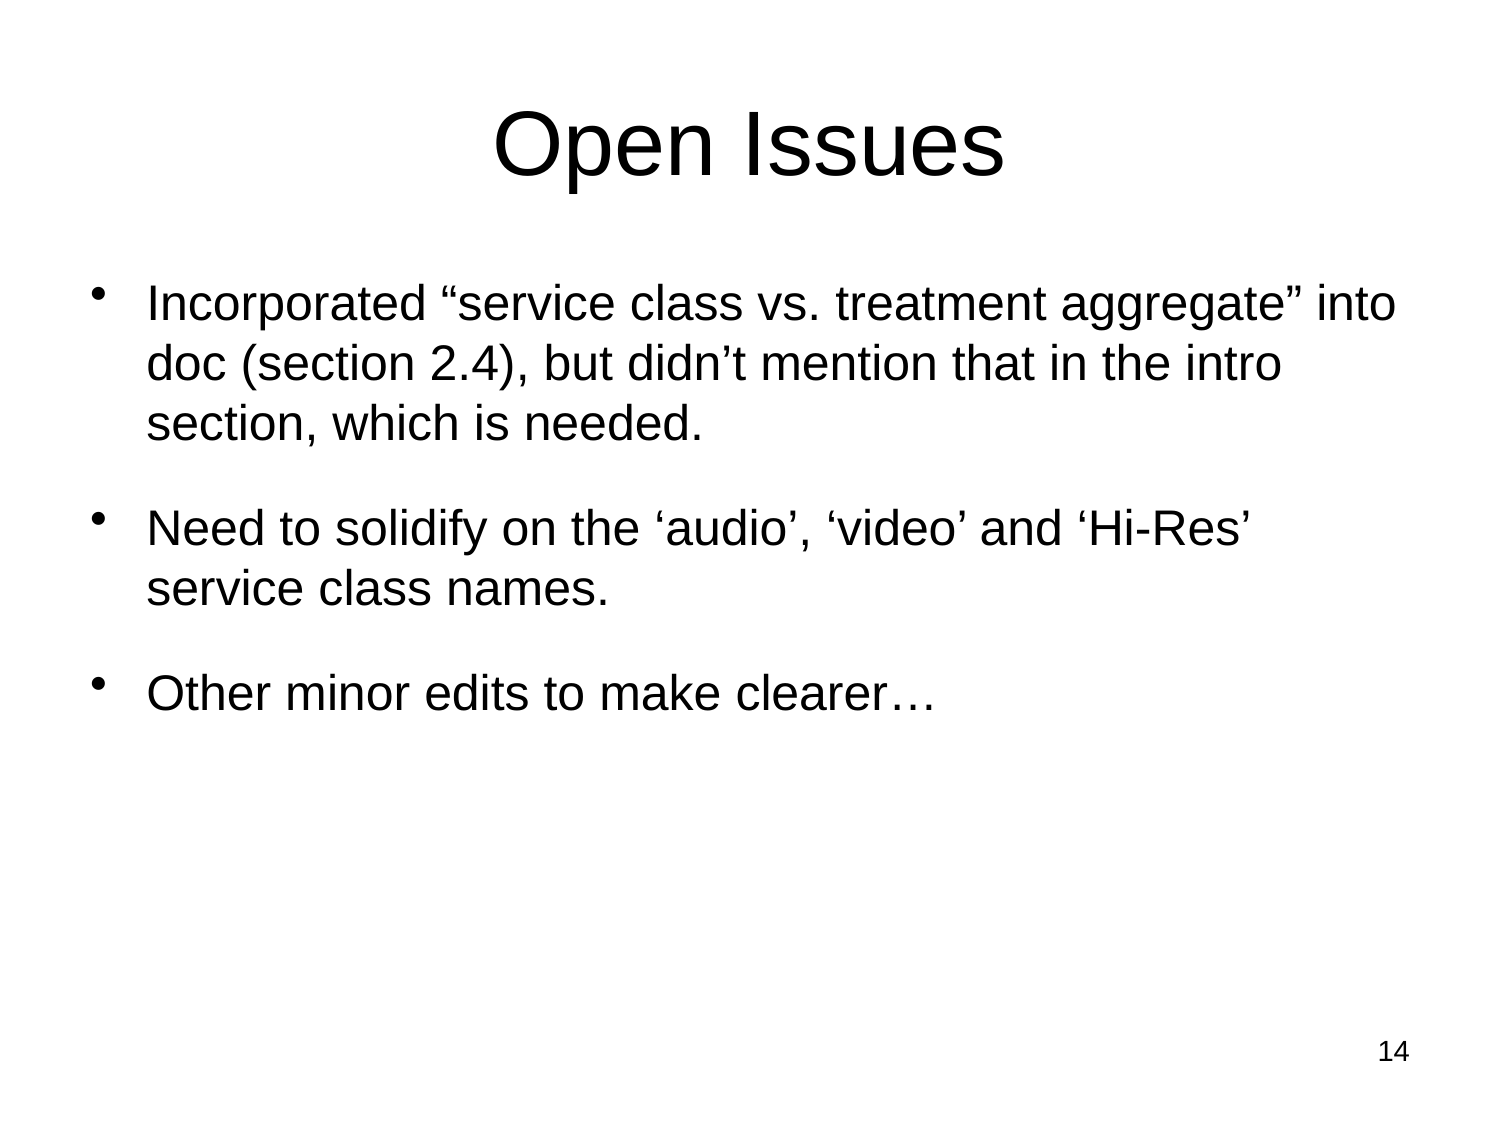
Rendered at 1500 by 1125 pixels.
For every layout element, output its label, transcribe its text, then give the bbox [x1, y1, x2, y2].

slide_number 14 [1074, 1024, 1426, 1103]
list Incorporated “service class vs. treatment aggregate” into doc (section 2.4), but didn’t mention that in the intro section, which is needed. Need to solidify on the ‘audio’, ‘video’ and ‘Hi-Res’ service class names. Other minor edits to make clearer… [74, 262, 1426, 1006]
title Open Issues [74, 44, 1426, 233]
